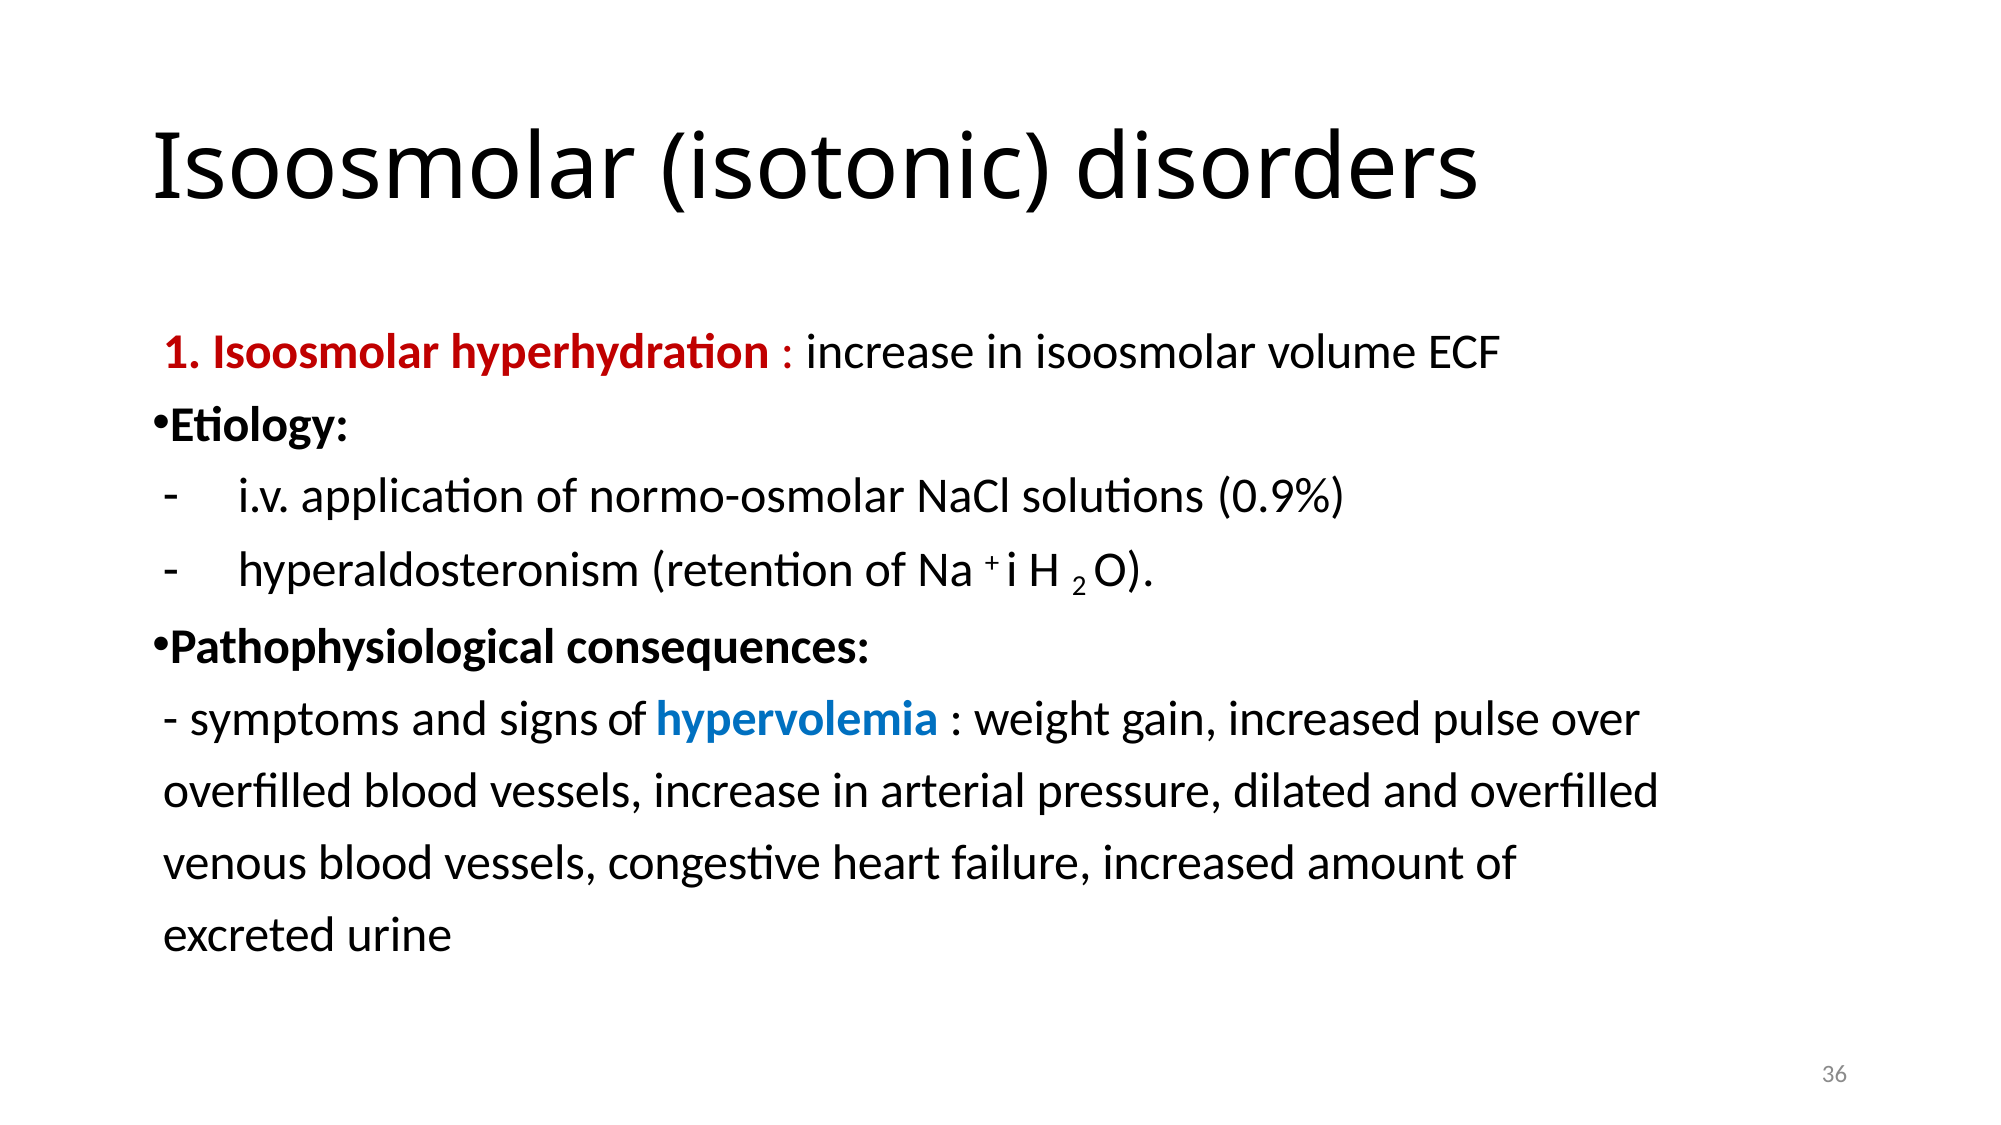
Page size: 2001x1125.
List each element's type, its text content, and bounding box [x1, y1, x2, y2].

list 1. Isoosmolar hyperhydration : increase in isoosmolar volume ECF Etiology: i.v. application of normo-osmolar NaCl solutions (0.9%) hyperaldosteronism (retention of Na + i H 2 O). Pathophysiological consequences: - symptoms and signs of hypervolemia : weight gain, increased pulse over overfilled blood vessels, increase in arterial pressure, dilated and overfilled venous blood vessels, congestive heart failure, increased amount of excreted urine [137, 299, 1863, 1014]
slide_number 36 [1412, 1042, 1863, 1103]
title Isoosmolar (isotonic) disorders [137, 59, 1863, 278]
